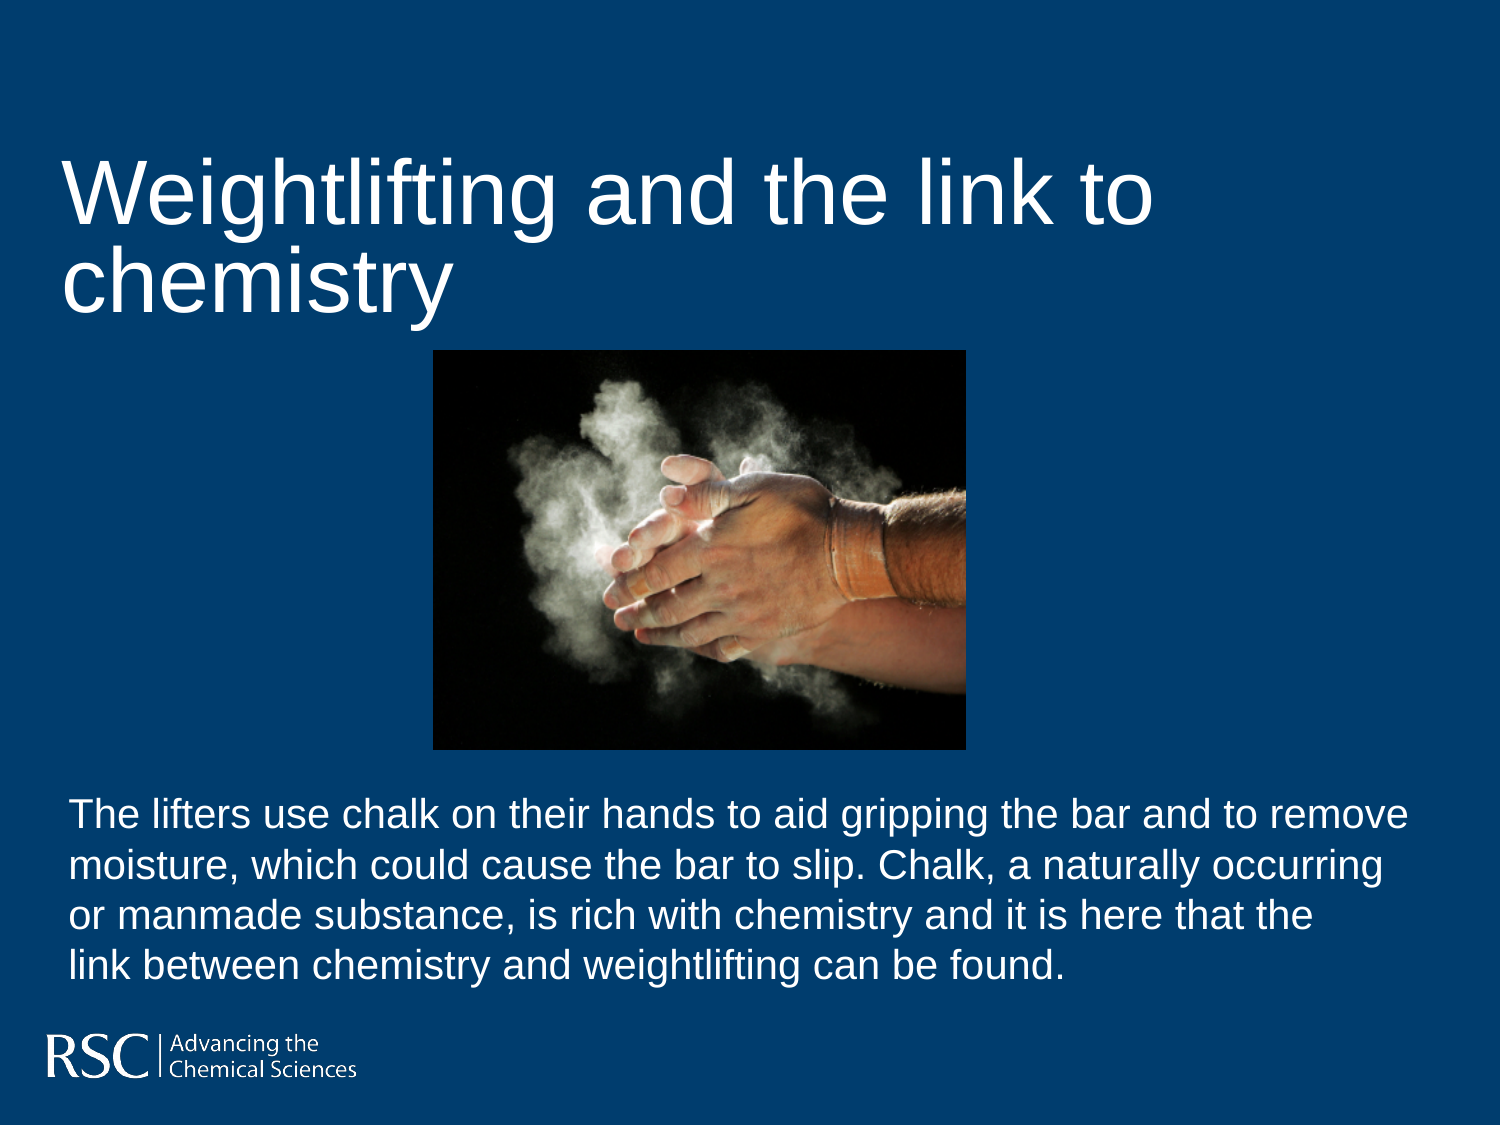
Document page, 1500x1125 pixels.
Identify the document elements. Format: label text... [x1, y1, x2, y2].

text_box [55, 338, 1199, 722]
text_box The lifters use chalk on their hands to aid gripping the bar and to remove moisture, which could cause the bar to slip. Chalk, a naturally occurring or manmade substance, is rich with chemistry and it is here that the link between chemistry and weightlifting can be found. [53, 789, 1461, 1032]
text_box Weightlifting and the link to chemistry [46, 146, 1500, 338]
picture [42, 1028, 362, 1082]
picture [433, 350, 967, 751]
